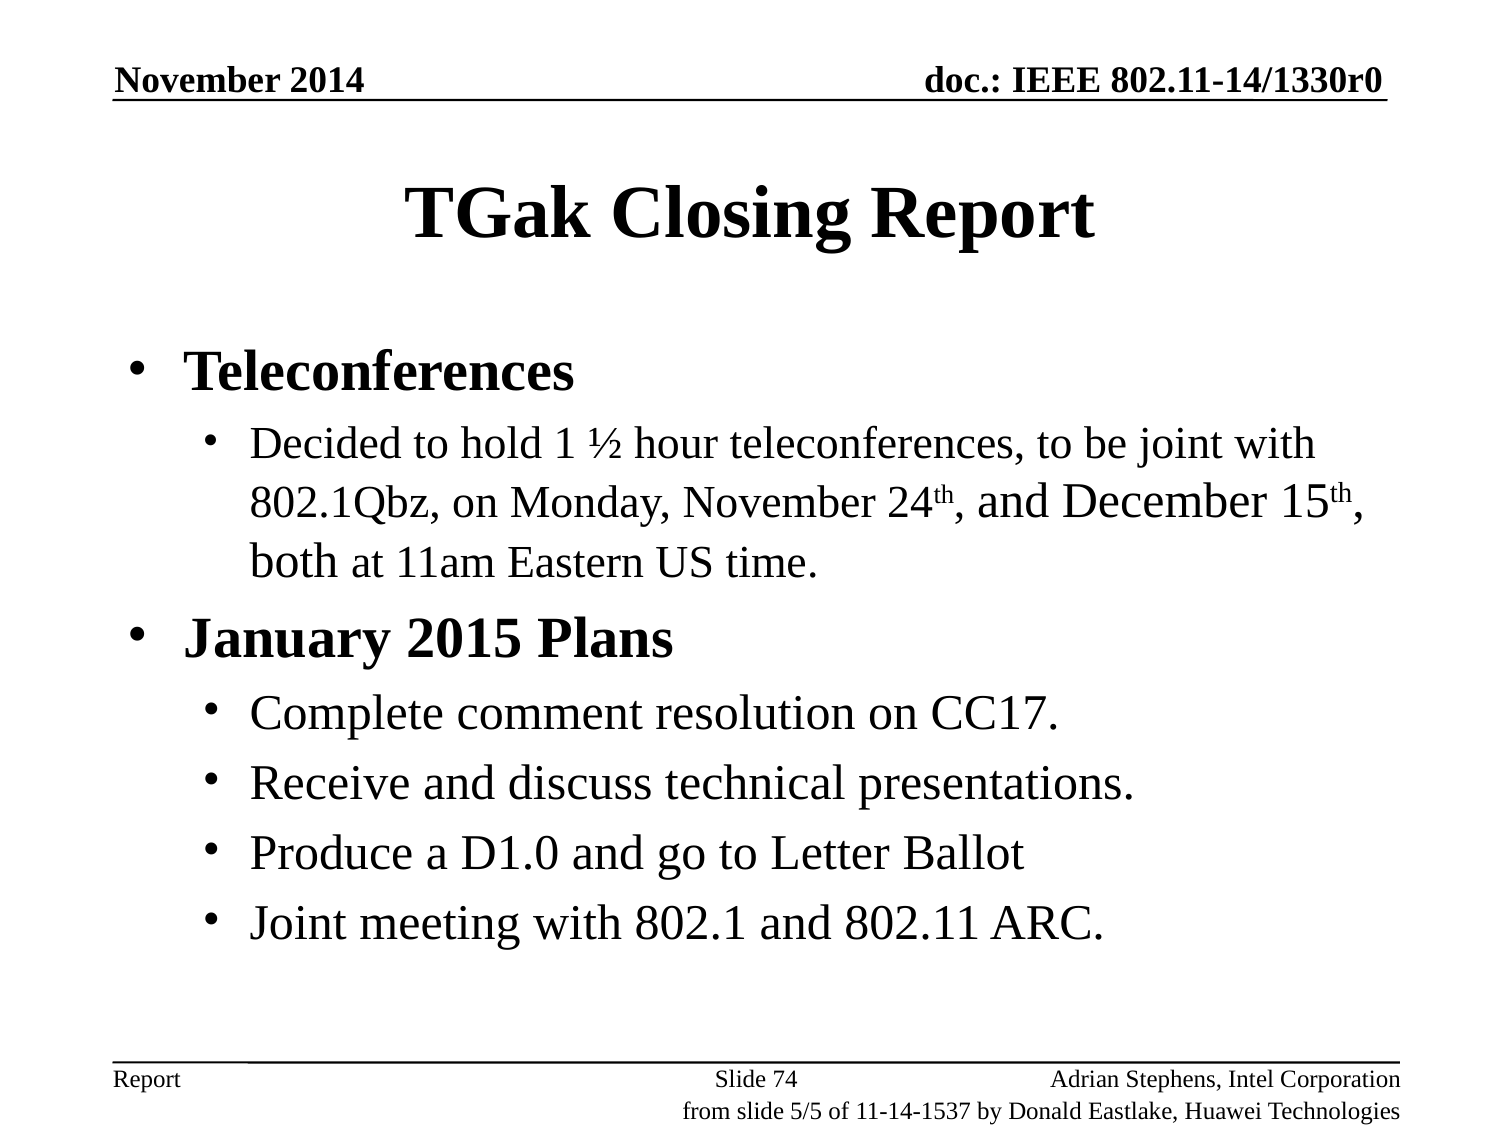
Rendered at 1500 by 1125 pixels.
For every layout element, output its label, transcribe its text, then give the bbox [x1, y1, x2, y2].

text_box from slide 5/5 of 11-14-1537 by Donald Eastlake, Huawei Technologies [343, 1087, 1417, 1125]
footer Adrian Stephens, Intel Corporation [962, 1061, 1402, 1087]
slide_number Slide 74 [712, 1061, 800, 1087]
title TGak Closing Report [112, 112, 1388, 303]
list Teleconferences Decided to hold 1 ½ hour teleconferences, to be joint with 802.1Qbz, on Monday, November 24th, and December 15th, both at 11am Eastern US time. January 2015 Plans Complete comment resolution on CC17. Receive and discuss technical presentations. Produce a D1.0 and go to Letter Ballot Joint meeting with 802.1 and 802.11 ARC. [112, 324, 1388, 1000]
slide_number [114, 54, 374, 101]
